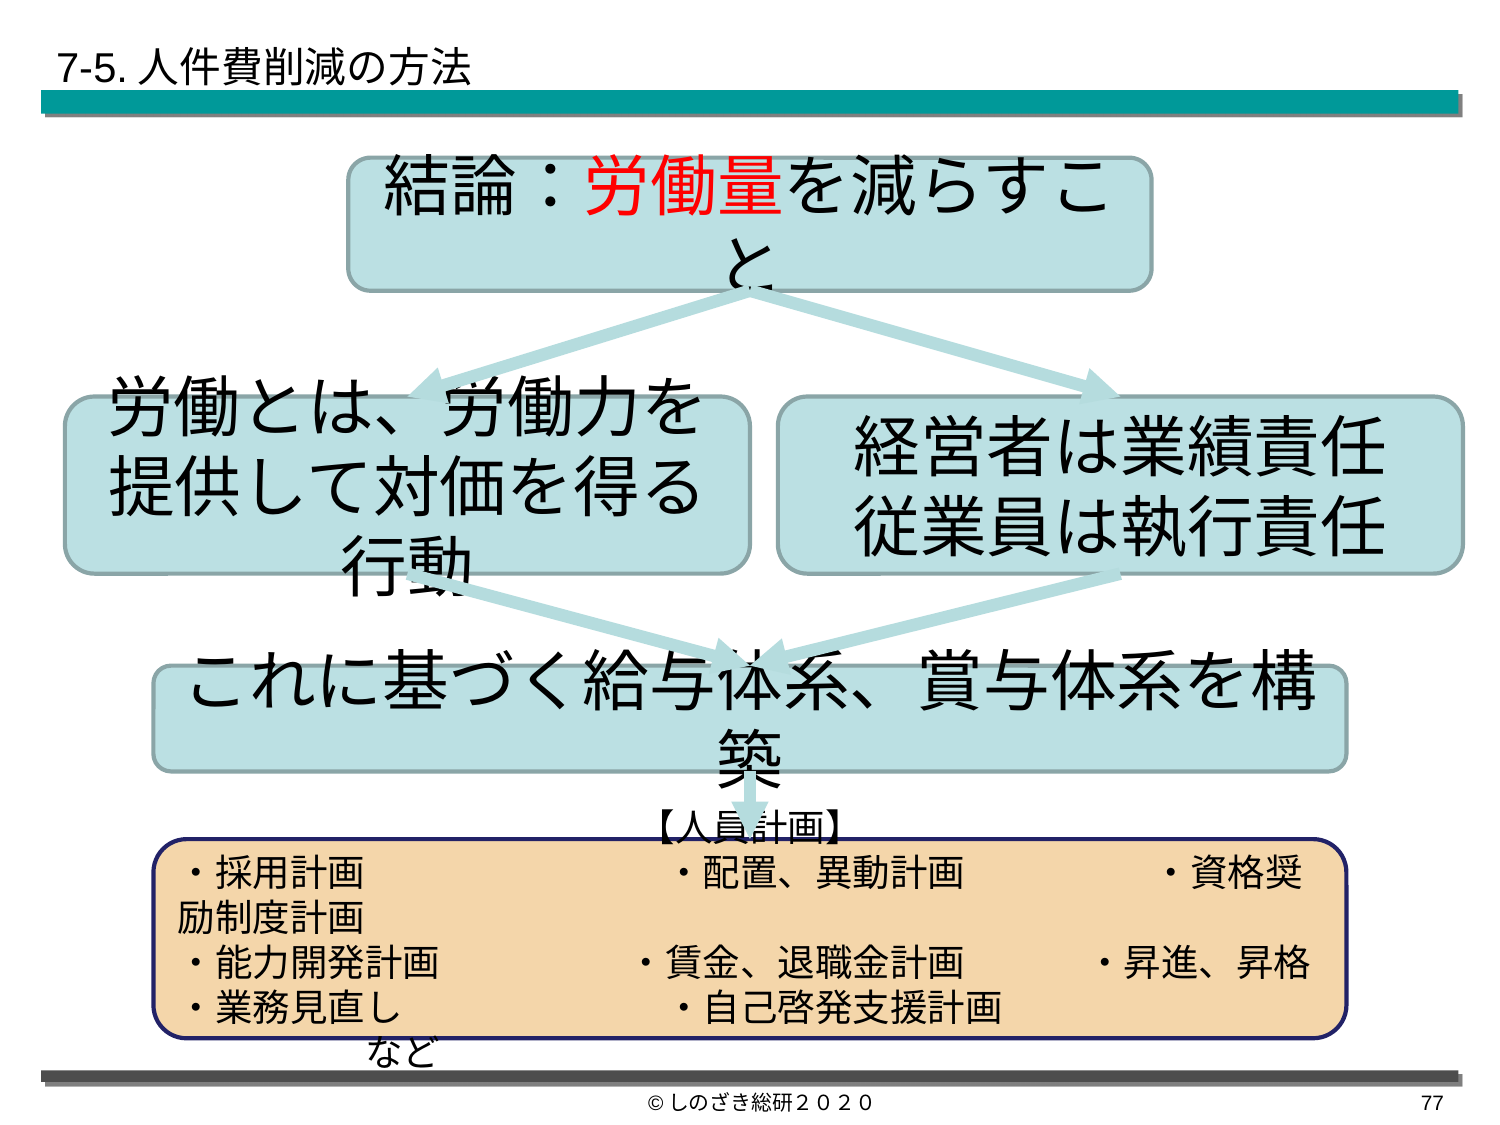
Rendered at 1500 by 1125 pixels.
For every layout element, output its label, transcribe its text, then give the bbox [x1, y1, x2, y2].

text_box 7-5.人件費削減の方法 [41, 32, 550, 98]
text_box 経営者は業績責任 従業員は執行責任 [775, 394, 1466, 576]
text_box 労働とは、労働力を提供して対価を得る行動 [62, 394, 753, 576]
footer ©しのざき総研２０２０ [524, 1082, 1000, 1125]
text_box 結論：労働量を減らすこと [346, 155, 1154, 293]
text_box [407, 573, 749, 666]
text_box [749, 573, 1121, 666]
slide_number 76 [1108, 1082, 1459, 1125]
text_box 【人員計画】 ・採用計画 ・配置、異動計画 ・資格奨励制度計画 ・能力開発計画 ・賃金、退職金計画 ・昇進、昇格 ・業務見直し ・自己啓発支援計画 など [151, 837, 1349, 1041]
text_box これに基づく給与体系、賞与体系を構築 [151, 663, 1349, 774]
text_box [751, 290, 1121, 397]
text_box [407, 290, 751, 397]
